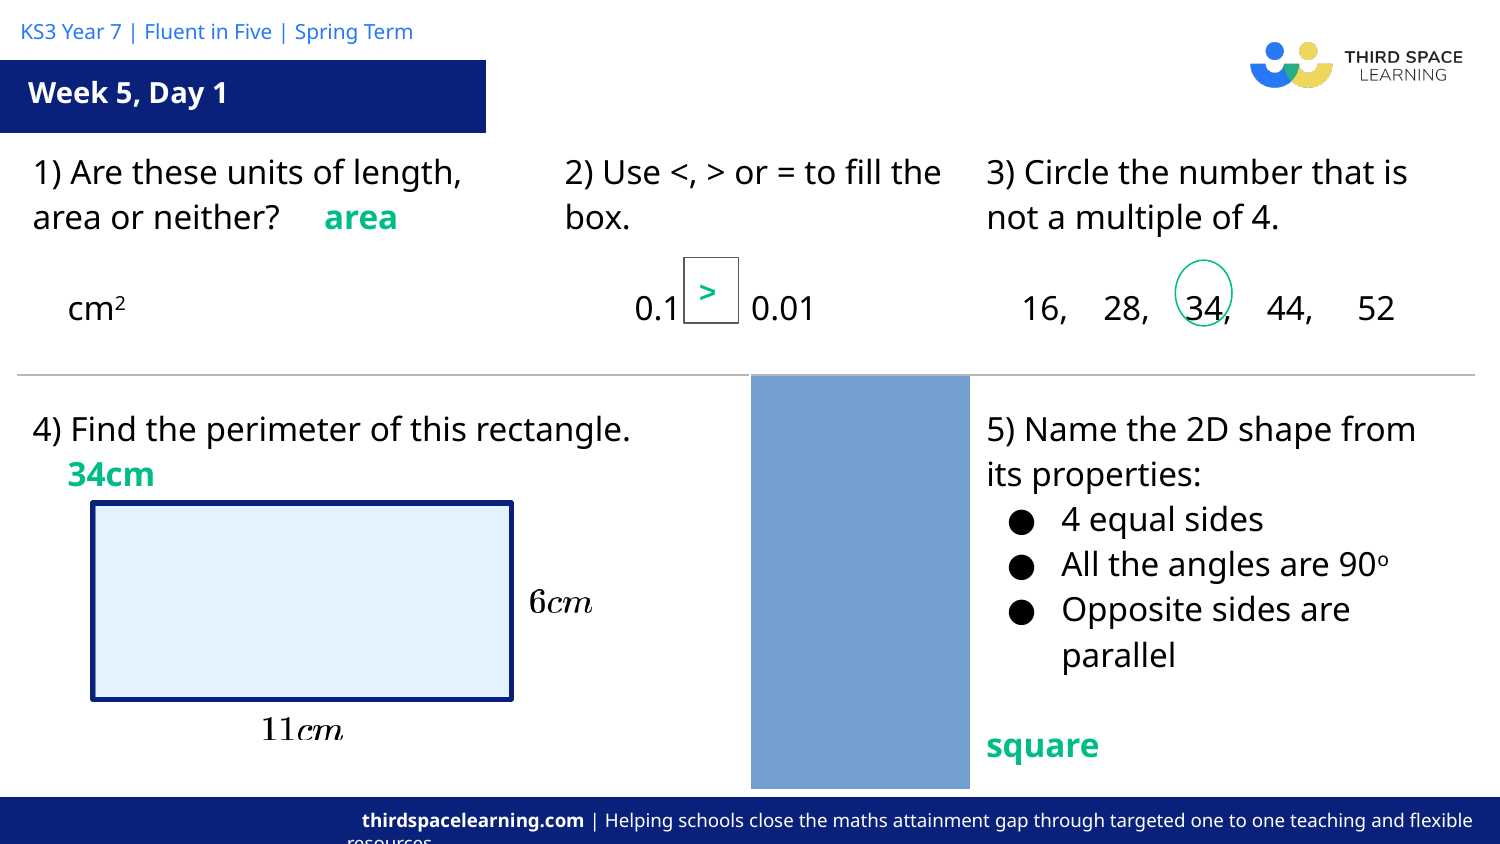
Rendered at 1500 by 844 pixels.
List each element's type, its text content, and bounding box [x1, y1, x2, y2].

table_header 3) Circle the number that is not a multiple of 4. 16, 28, 34, 44, 52 [972, 142, 1474, 374]
text_box > [684, 257, 739, 324]
text_box Week 5, Day 1 [13, 59, 383, 125]
table_header 1) Are these units of length, area or neither? area cm2 [19, 142, 549, 374]
table_cell 5) Name the 2D shape from its properties: 4 equal sides All the angles are 90o Opposite sides are parallel square [972, 376, 1474, 788]
table_header 2) Use <, > or = to fill the box. 0.1 0.01 [550, 142, 970, 374]
table_cell 4) Find the perimeter of this rectangle. 34cm [19, 376, 749, 788]
picture [89, 499, 592, 740]
text_box [1175, 260, 1233, 326]
picture [1250, 33, 1465, 99]
